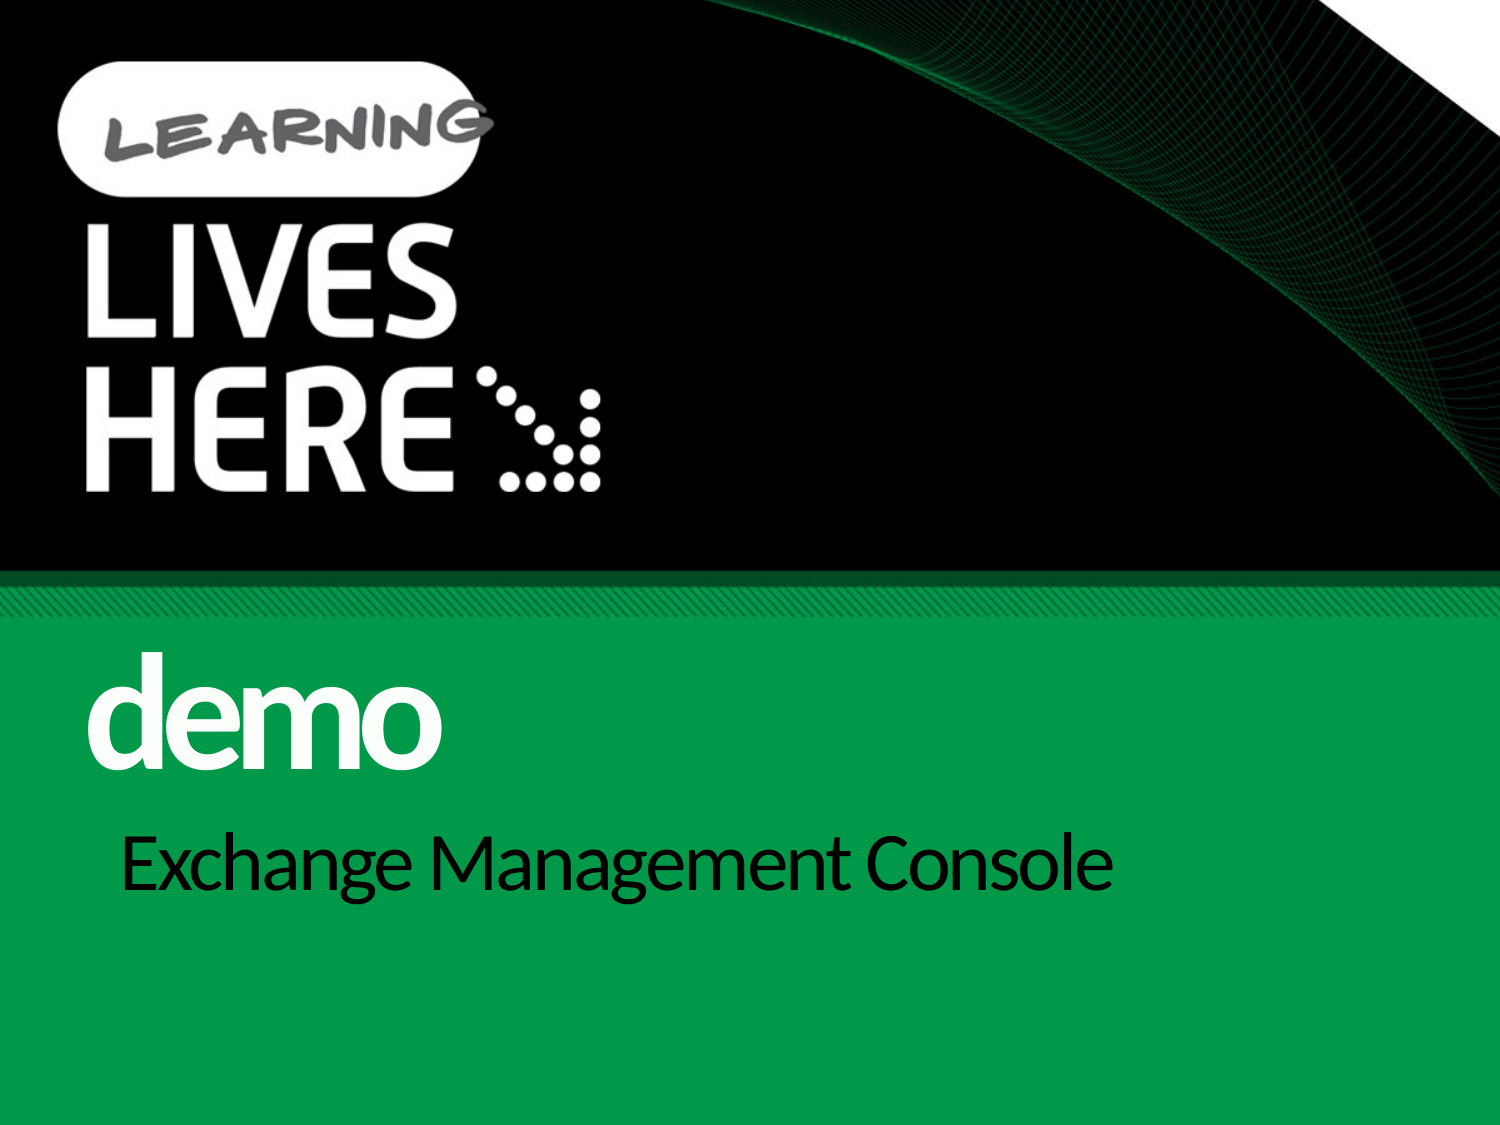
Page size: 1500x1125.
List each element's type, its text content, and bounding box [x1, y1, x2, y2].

picture [0, 0, 1500, 1125]
title Exchange Management Console [119, 818, 1375, 943]
list demo [83, 625, 1344, 800]
